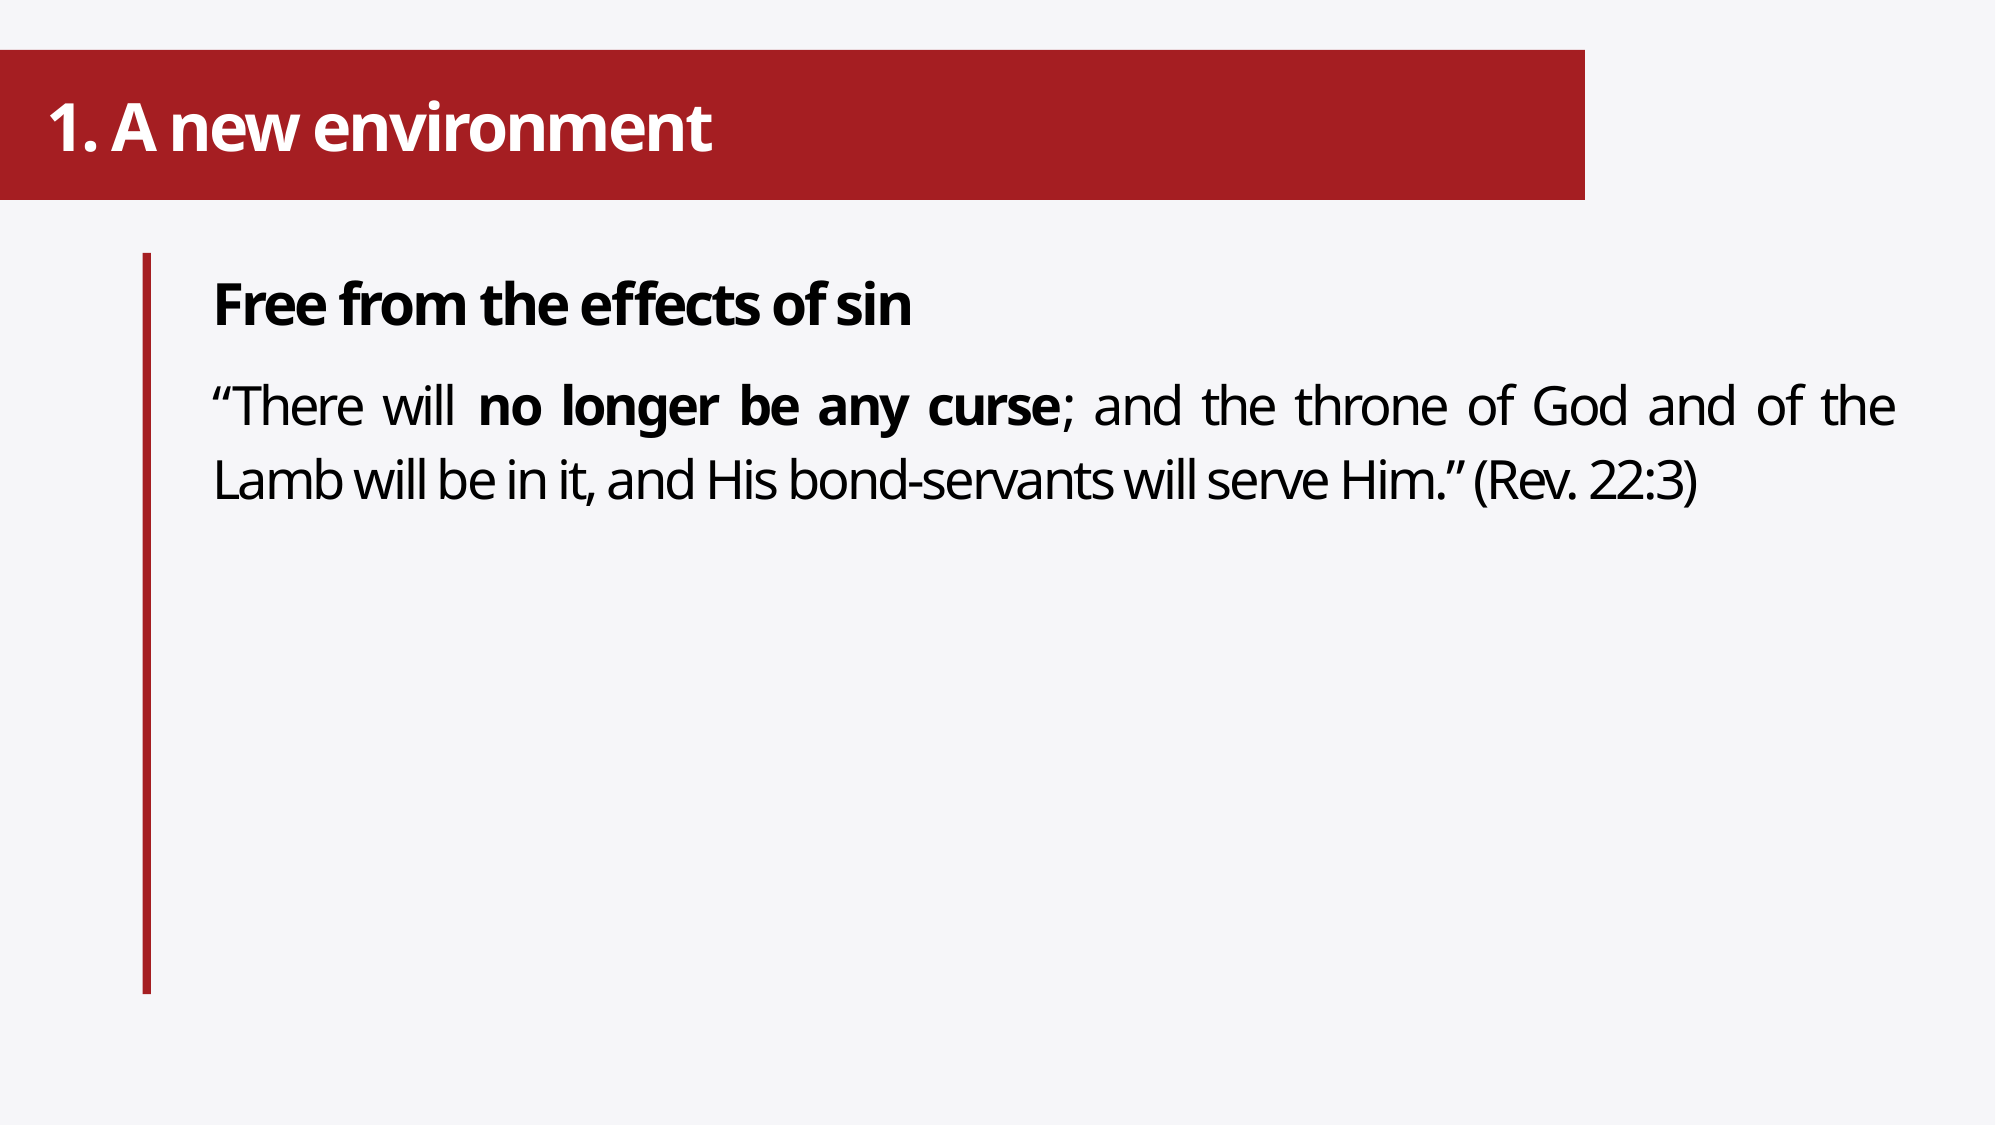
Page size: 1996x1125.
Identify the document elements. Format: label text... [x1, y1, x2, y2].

title 1. A new environment [14, 62, 1810, 188]
subtitle Free from the effects of sin “There will no longer be any curse; and the throne of God and of the Lamb will be in it, and His bond-servants will serve Him.” (Rev. 22:3) [197, 249, 1910, 1000]
